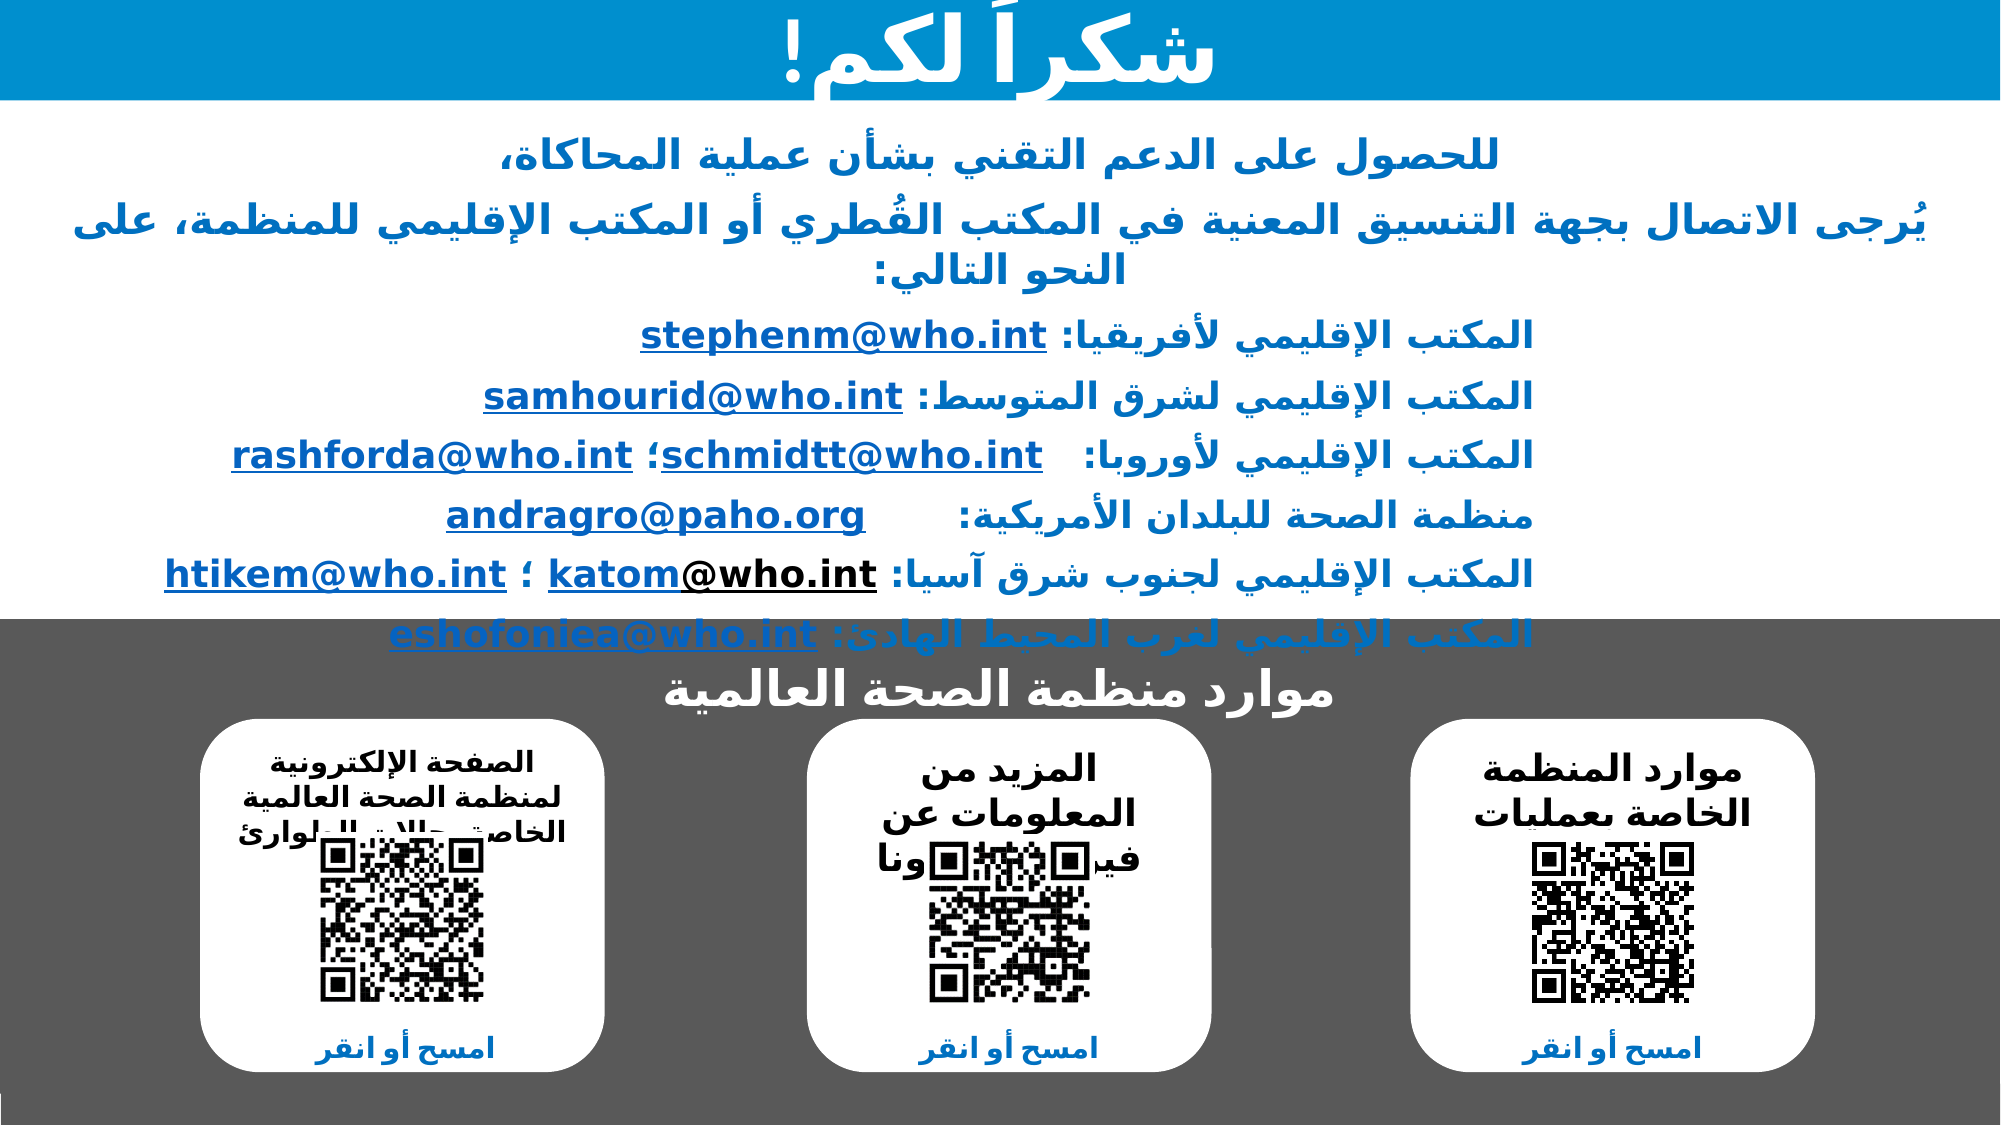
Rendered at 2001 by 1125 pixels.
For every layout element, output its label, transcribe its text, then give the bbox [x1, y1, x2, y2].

text_box موارد منظمة الصحة العالمية [0, 663, 2000, 1096]
text_box امسح أو انقر [1497, 1021, 1728, 1072]
picture [923, 834, 1095, 1010]
picture [1520, 830, 1705, 1014]
text_box موارد المنظمة الخاصة بعمليات المحاكاة [1410, 718, 1816, 1073]
text_box امسح أو انقر [290, 1021, 521, 1072]
text_box امسح أو انقر [894, 1021, 1124, 1072]
text_box المزيد من المعلومات عن فيروس كورونا [806, 718, 1212, 1073]
text_box شكراً لكم! [0, 0, 2000, 108]
picture [316, 832, 489, 1008]
text_box للحصول على الدعم التقني بشأن عملية المحاكاة، يُرجى الاتصال بجهة التنسيق المعنية في المكتب القُطري أو المكتب الإقليمي للمنظمة، على النحو التالي: المكتب الإقليمي لأفريقيا: stephenm@who.int المكتب الإقليمي لشرق المتوسط: samhourid@who.int المكتب الإقليمي لأوروبا: schmidtt@who.int؛ rashforda@who.int منظمة الصحة للبلدان الأمريكية: andragro@paho.org المكتب الإقليمي لجنوب شرق آسيا: katom@who.int ؛ htikem@who.int المكتب الإقليمي لغرب المحيط الهادئ: eshofoniea@who.int [0, 120, 2000, 663]
text_box الصفحة الإلكترونية لمنظمة الصحة العالمية الخاصة بحالات الطوارئ [200, 718, 605, 1073]
